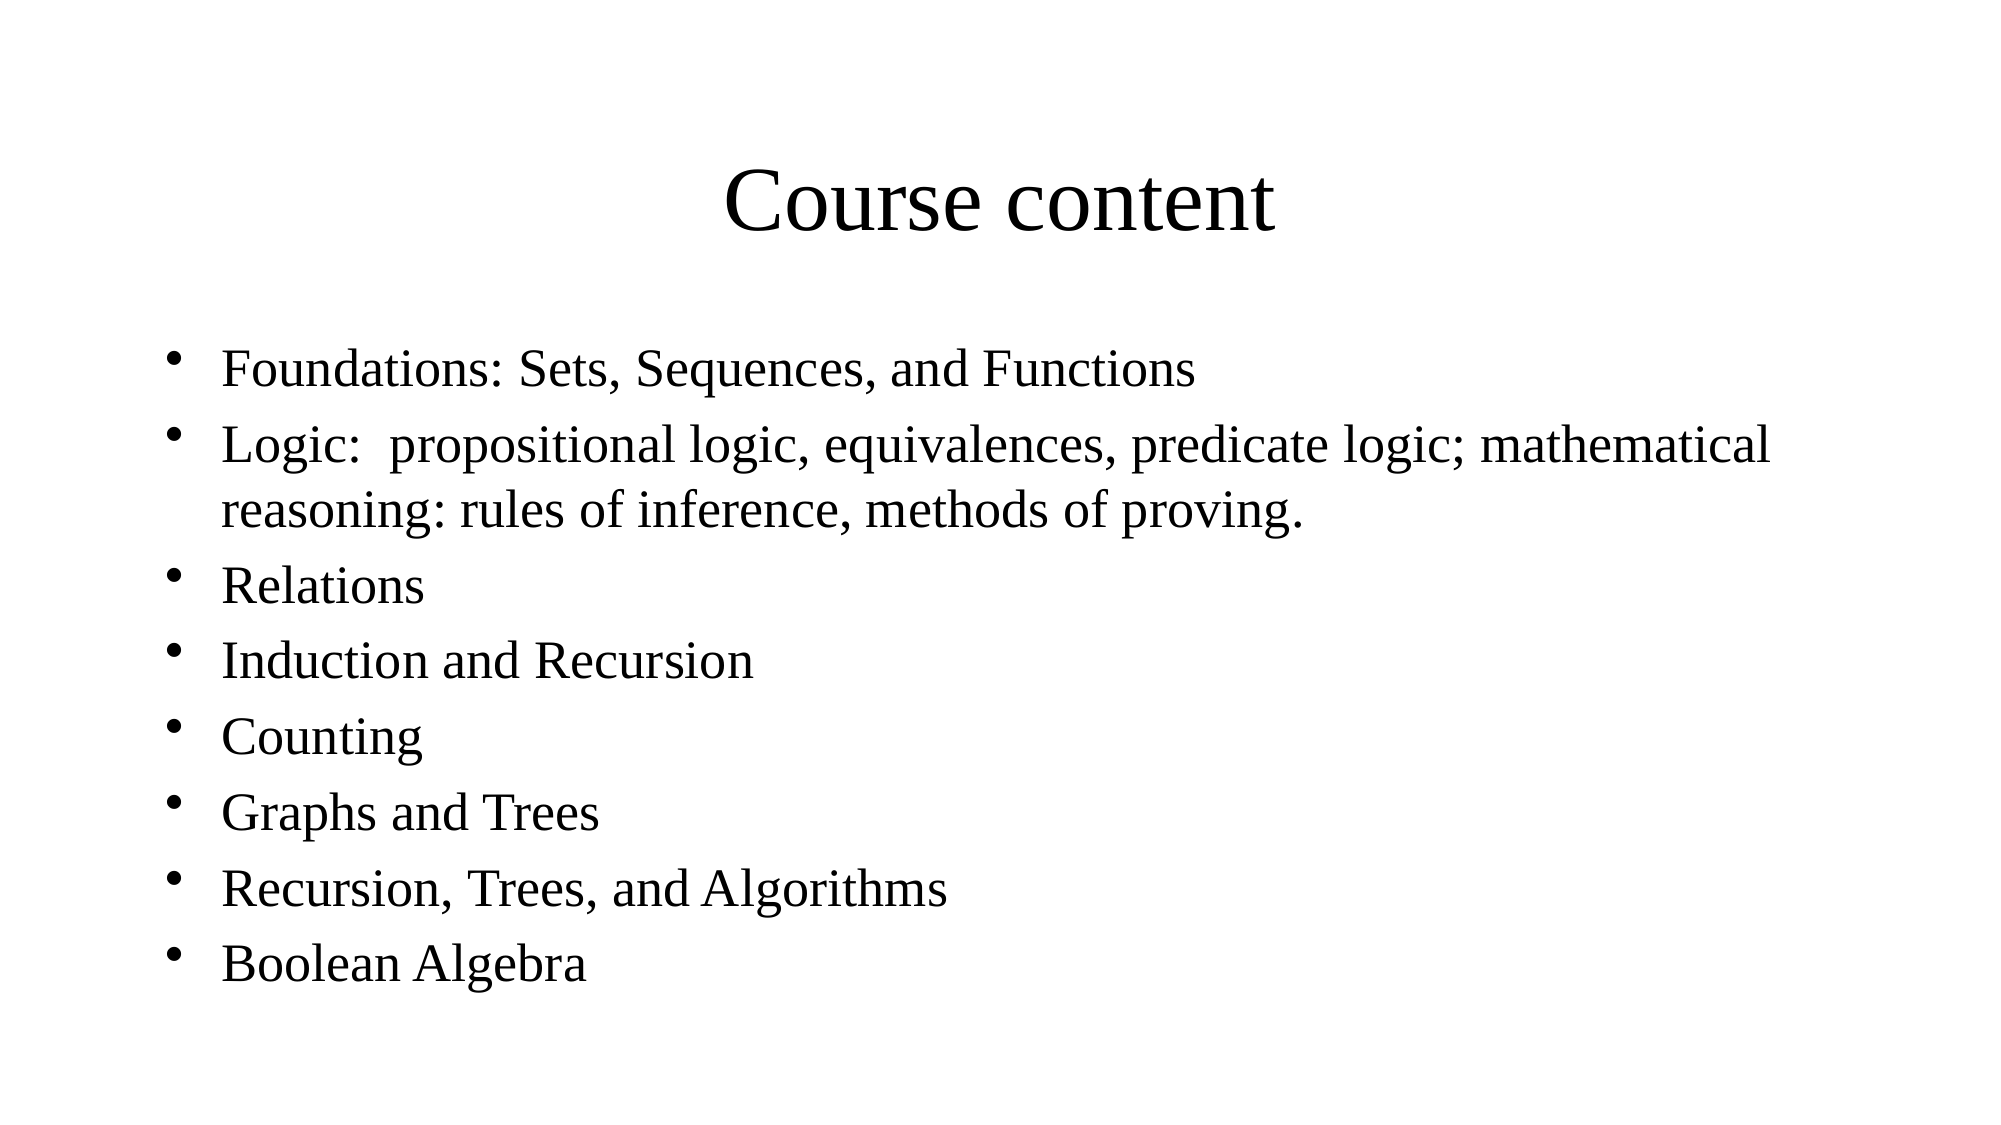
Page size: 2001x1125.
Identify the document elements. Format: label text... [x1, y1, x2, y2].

title Course content [150, 99, 1850, 288]
list Foundations: Sets, Sequences, and Functions Logic: propositional logic, equivalences, predicate logic; mathematical reasoning: rules of inference, methods of proving. Relations Induction and Recursion Counting Graphs and Trees Recursion, Trees, and Algorithms Boolean Algebra [150, 324, 1850, 1000]
